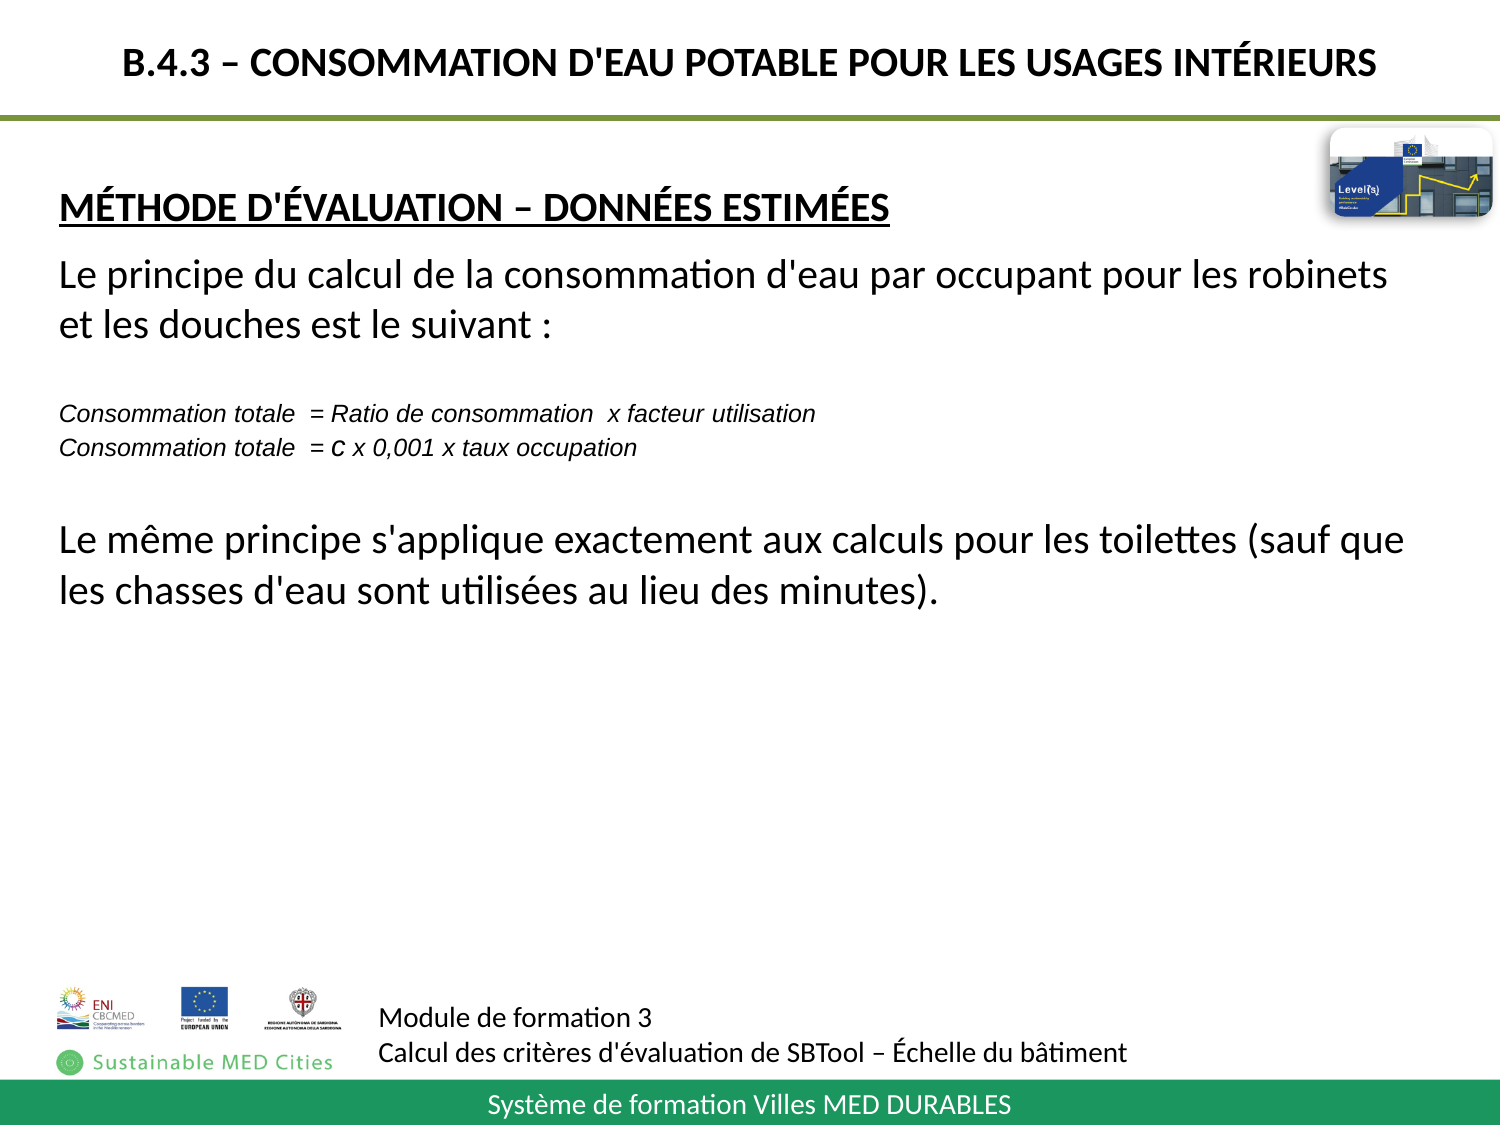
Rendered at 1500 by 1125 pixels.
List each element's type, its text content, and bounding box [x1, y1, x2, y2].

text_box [0, 972, 1500, 1125]
title B.4.3 – CONSOMMATION D'EAU POTABLE POUR LES USAGES INTÉRIEURS [0, 0, 1500, 121]
picture [1329, 127, 1493, 217]
